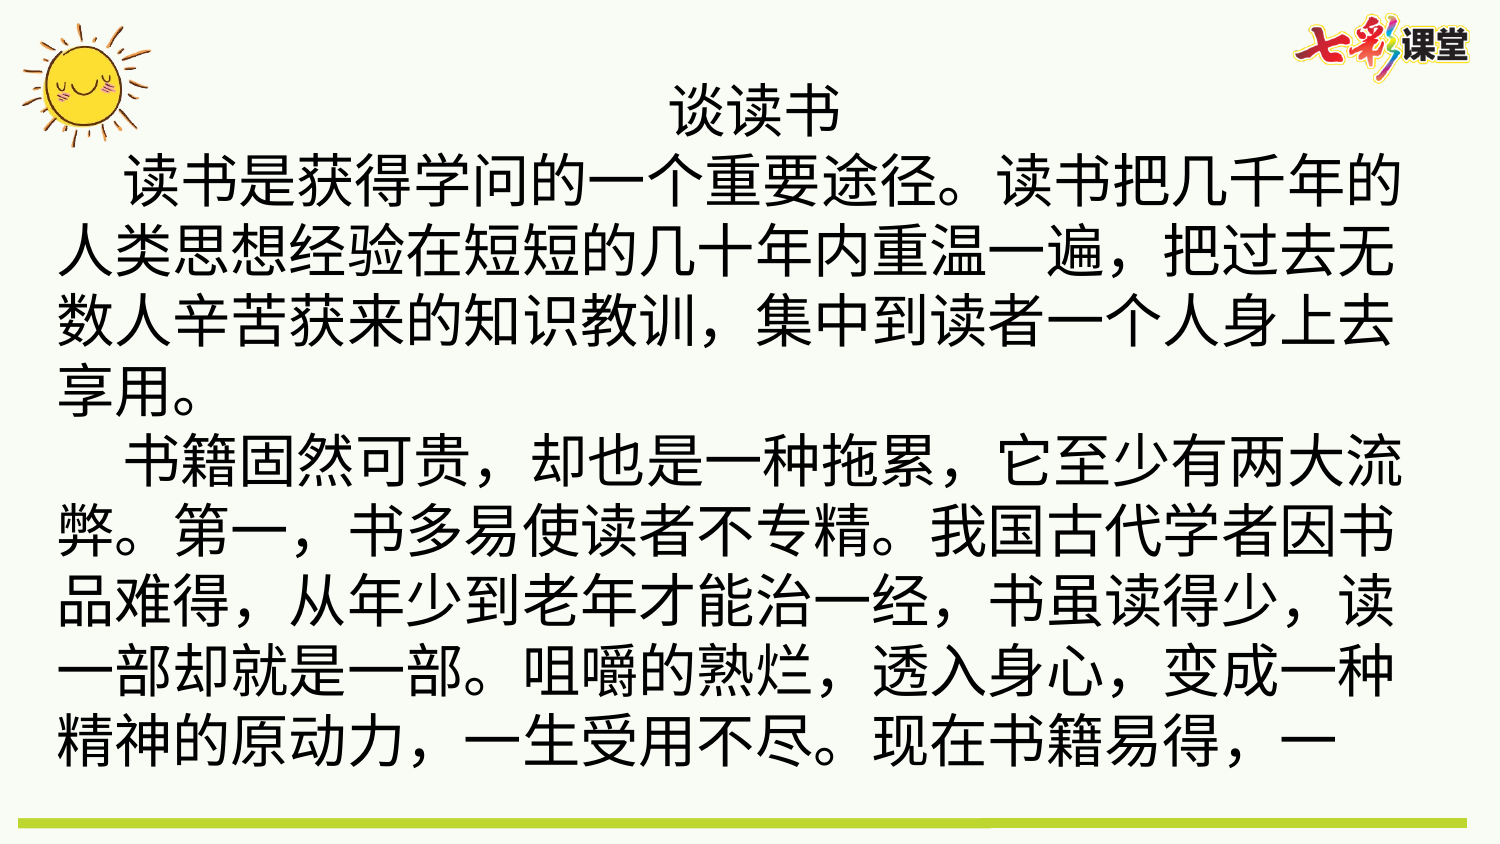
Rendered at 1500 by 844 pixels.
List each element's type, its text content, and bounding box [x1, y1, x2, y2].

picture [0, 0, 173, 172]
picture [18, 771, 1467, 844]
picture [1291, 9, 1472, 87]
text_box 谈读书 读书是获得学问的一个重要途径。读书把几千年的人类思想经验在短短的几十年内重温一遍，把过去无数人辛苦获来的知识教训，集中到读者一个人身上去享用。 书籍固然可贵，却也是一种拖累，它至少有两大流弊。第一，书多易使读者不专精。我国古代学者因书品难得，从年少到老年才能治一经，书虽读得少，读一部却就是一部。咀嚼的熟烂，透入身心，变成一种精神的原动力，一生受用不尽。现在书籍易得，一 [41, 66, 1469, 782]
